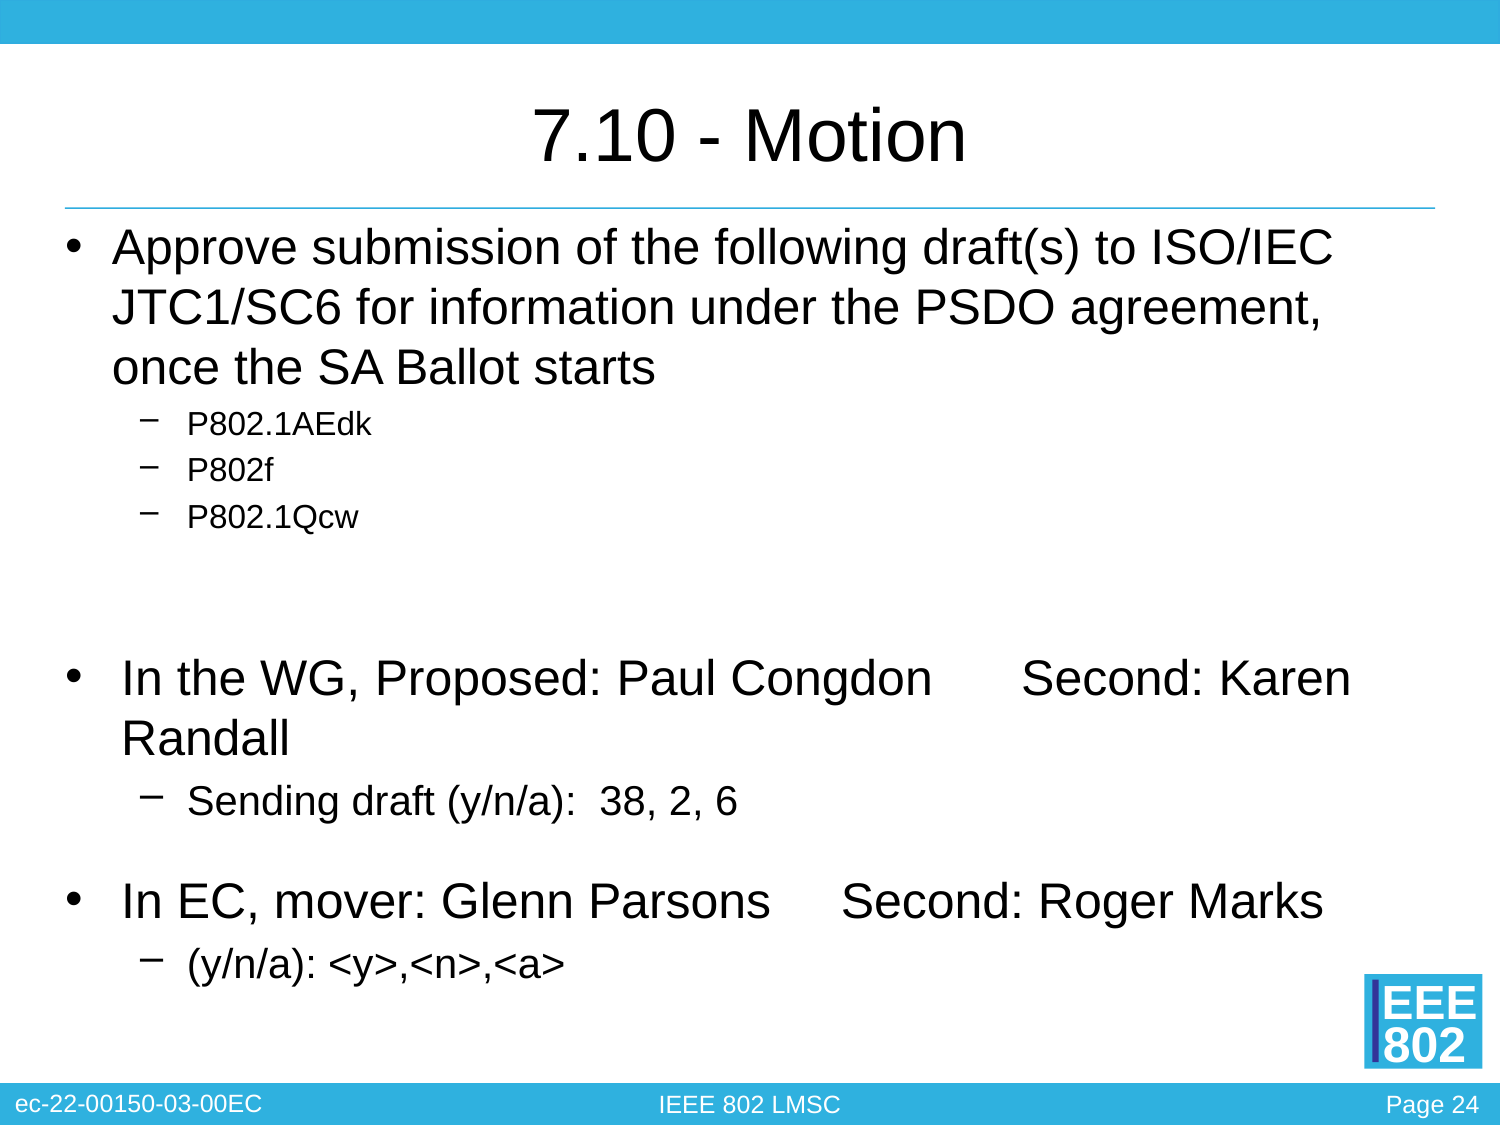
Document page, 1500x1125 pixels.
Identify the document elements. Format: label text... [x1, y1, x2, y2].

list Approve submission of the following draft(s) to ISO/IEC JTC1/SC6 for information under the PSDO agreement, once the SA Ballot starts P802.1AEdk P802f P802.1Qcw In the WG, Proposed: Paul Congdon Second: Karen Randall Sending draft (y/n/a): 38, 2, 6 In EC, mover: Glenn Parsons Second: Roger Marks (y/n/a): <y>,<n>,<a> [50, 207, 1400, 1025]
title 7.10 - Motion [75, 66, 1425, 197]
